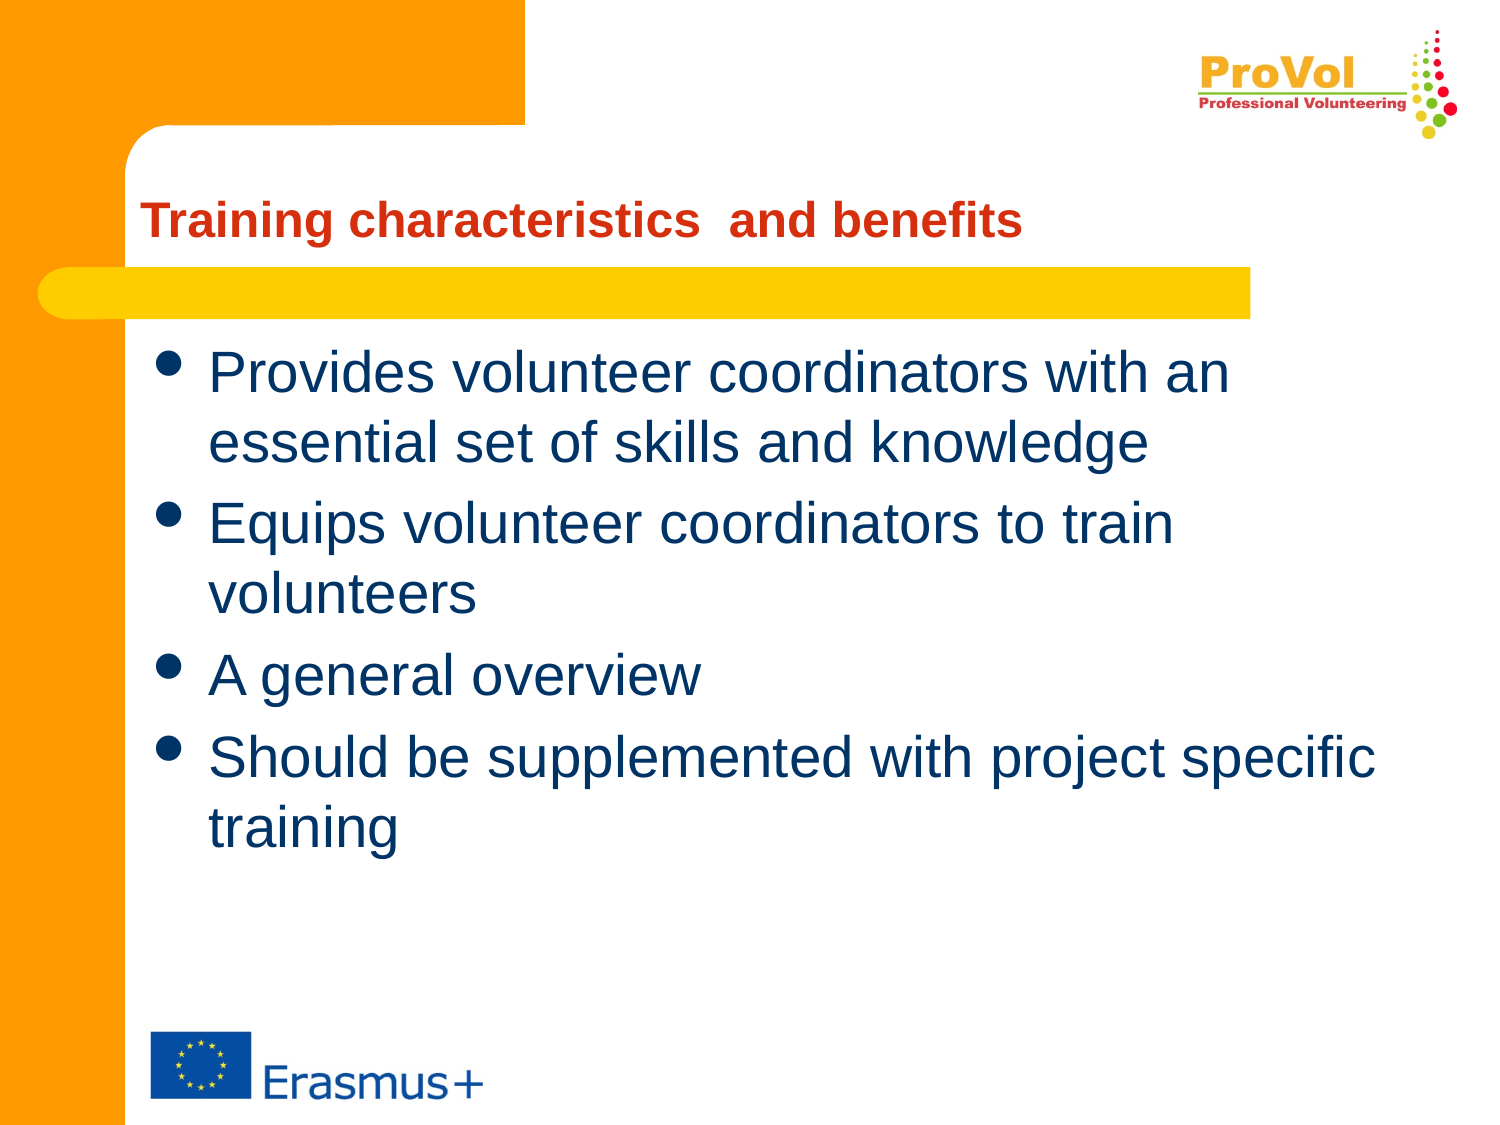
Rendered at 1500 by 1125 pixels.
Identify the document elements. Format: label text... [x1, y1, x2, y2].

picture [131, 1012, 502, 1118]
picture [1198, 30, 1457, 139]
title Training characteristics and benefits [125, 125, 1199, 256]
list Provides volunteer coordinators with an essential set of skills and knowledge Equips volunteer coordinators to train volunteers A general overview Should be supplemented with project specific training [137, 326, 1400, 999]
